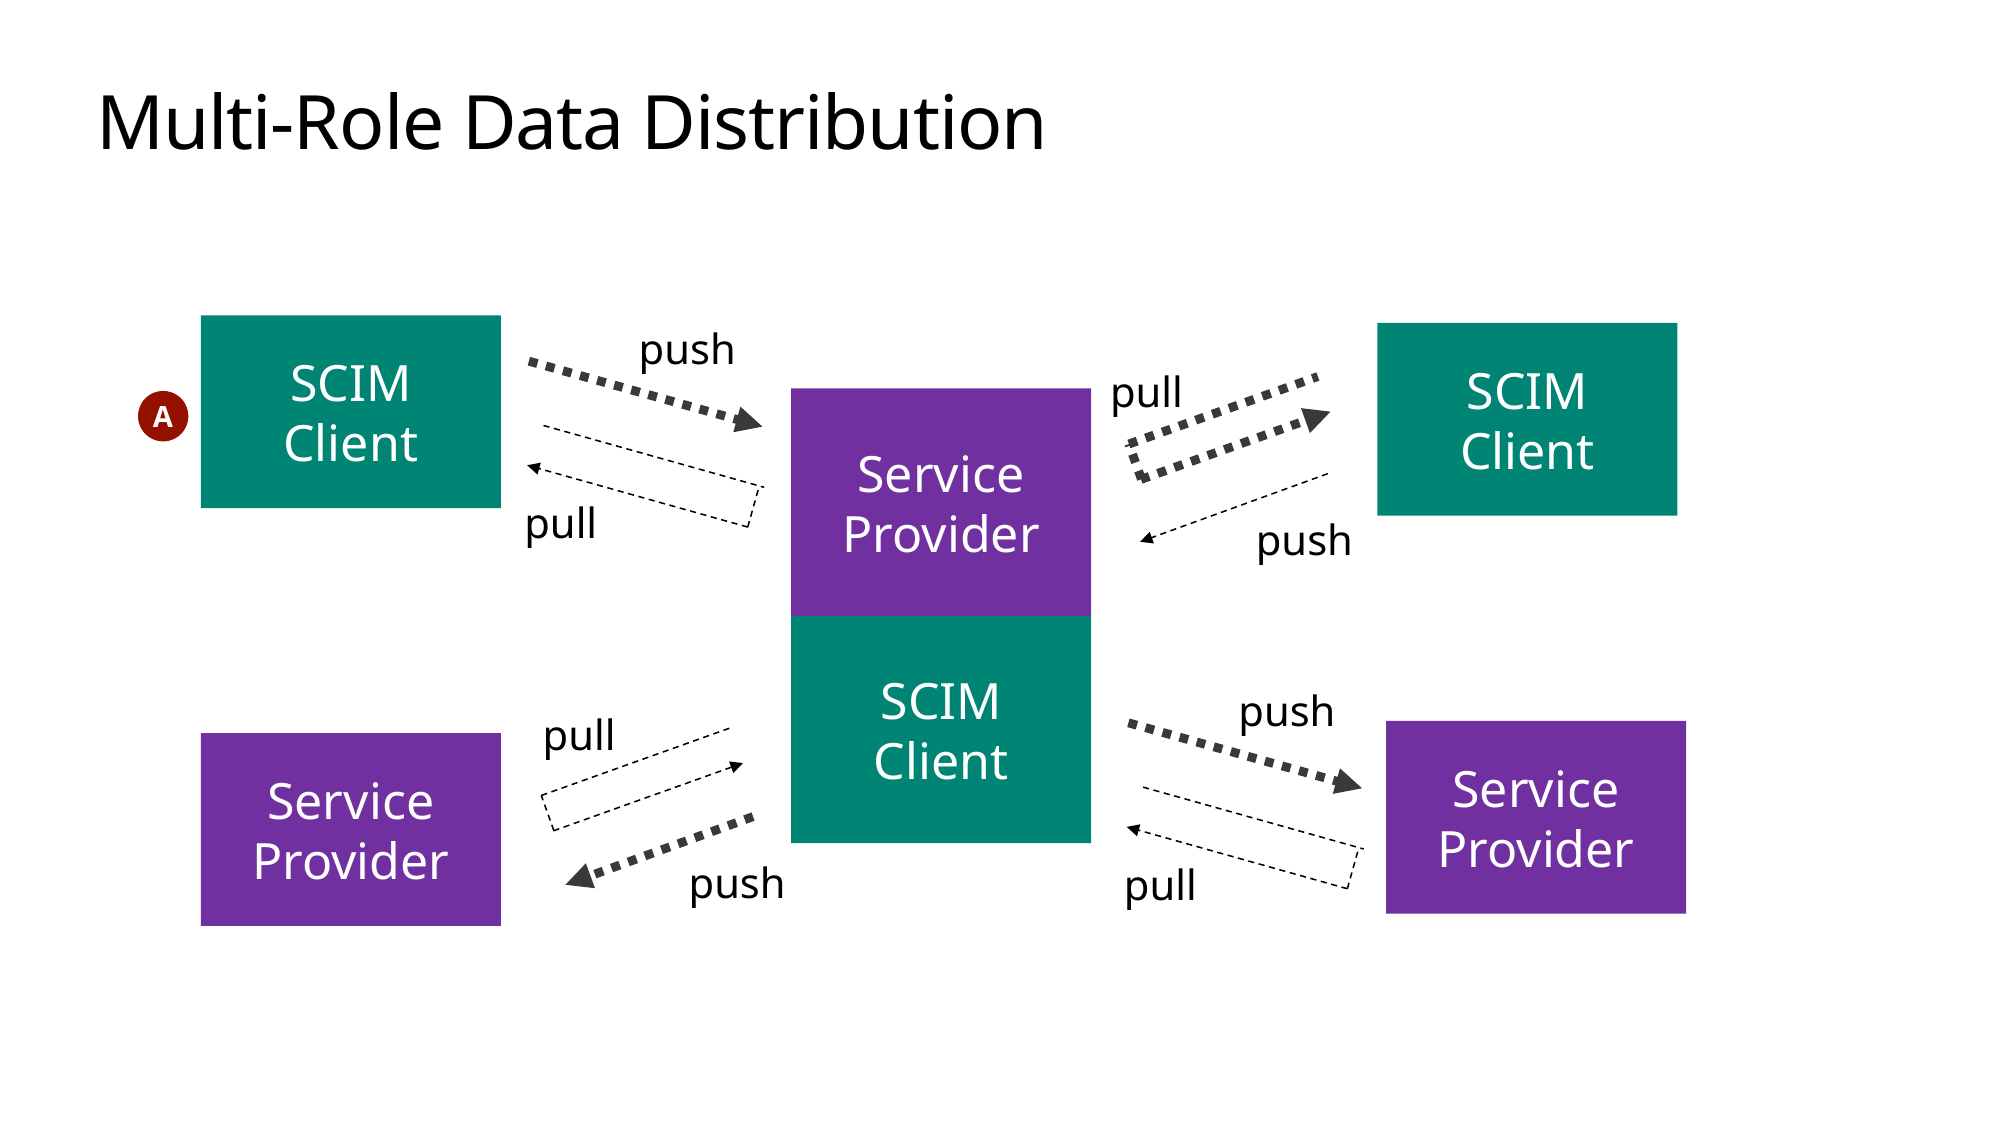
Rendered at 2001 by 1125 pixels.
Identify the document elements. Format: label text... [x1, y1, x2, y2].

text_box pull [1110, 366, 1183, 417]
text_box pull [542, 708, 616, 760]
text_box pull [524, 497, 598, 548]
text_box push [688, 856, 786, 907]
text_box push [638, 322, 736, 374]
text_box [1128, 408, 1331, 447]
text_box push [1255, 513, 1354, 564]
text_box SCIM Client [200, 315, 502, 509]
text_box A [137, 390, 190, 443]
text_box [565, 816, 754, 885]
title Multi-Role Data Distribution [96, 75, 1904, 166]
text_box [541, 760, 743, 799]
text_box Service Provider [1385, 720, 1687, 914]
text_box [1127, 816, 1363, 860]
text_box Service Provider [200, 732, 502, 927]
text_box SCIM Client [1377, 322, 1678, 516]
text_box push [1238, 684, 1336, 735]
text_box SCIM Client [790, 617, 1092, 844]
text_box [1139, 473, 1328, 543]
text_box Service Provider [790, 388, 1092, 617]
text_box pull [1123, 858, 1197, 910]
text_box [528, 454, 763, 498]
